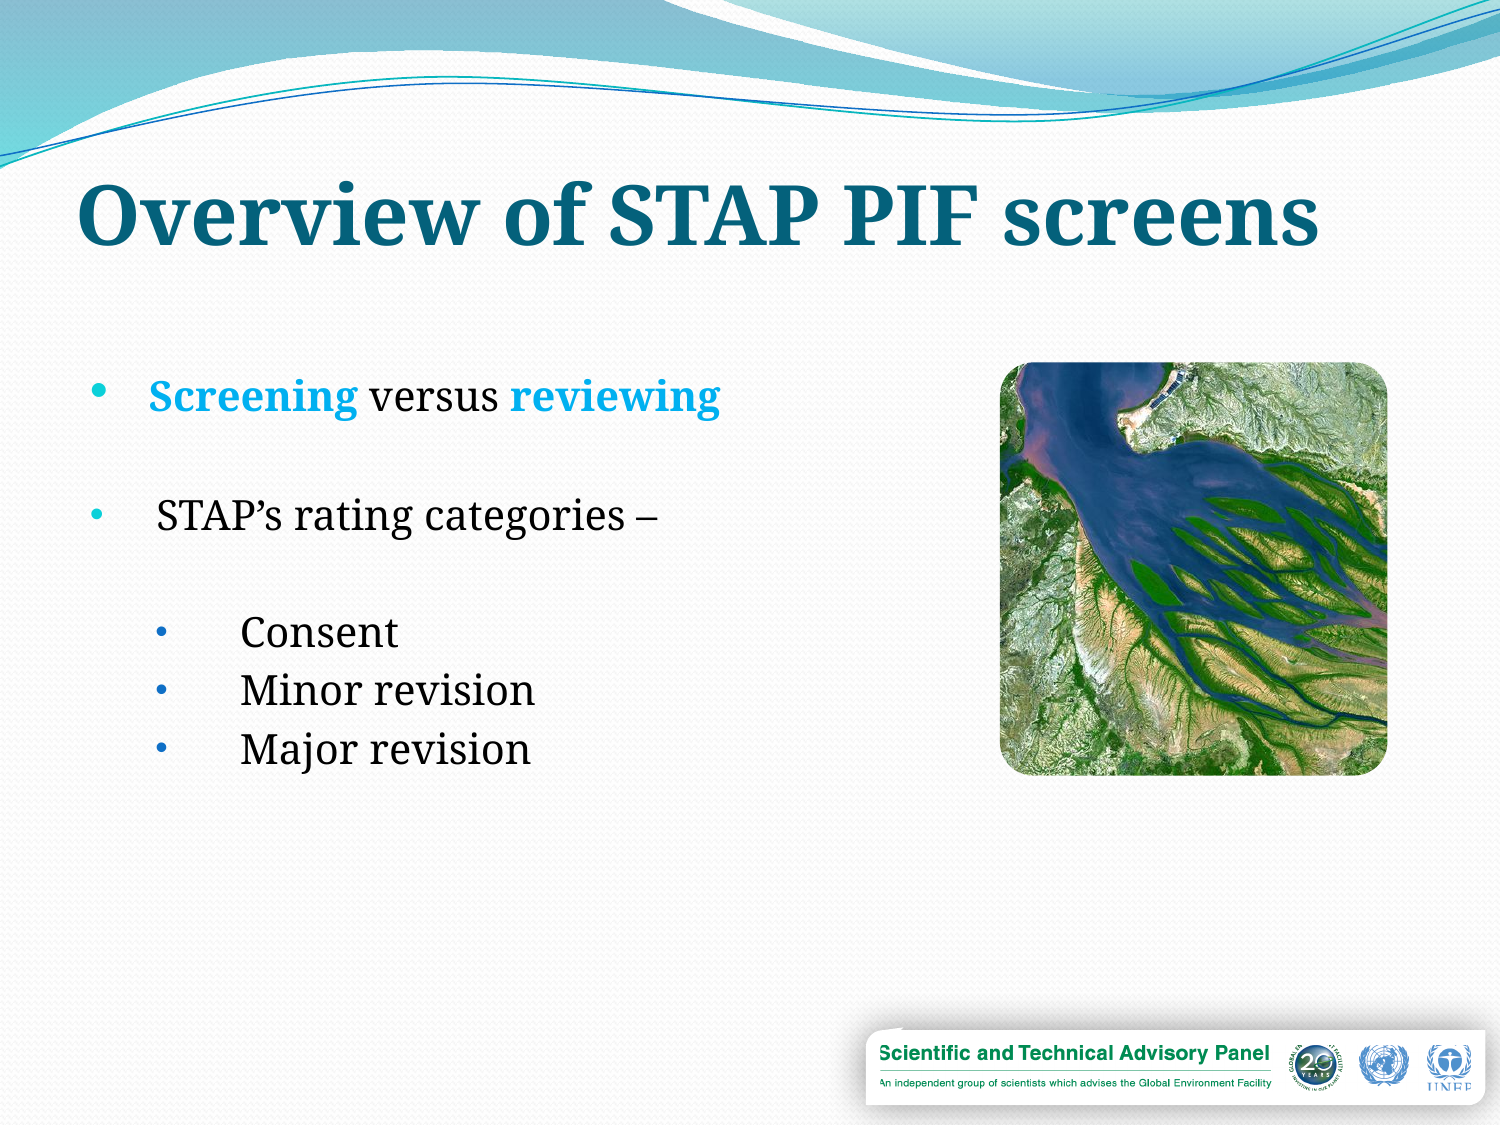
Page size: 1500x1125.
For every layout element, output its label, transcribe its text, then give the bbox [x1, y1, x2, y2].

picture [999, 362, 1388, 776]
picture [872, 1037, 1479, 1099]
title Overview of STAP PIF screens [75, 75, 1425, 263]
list Screening versus reviewing STAP’s rating categories – Consent Minor revision Major revision [75, 350, 1200, 908]
